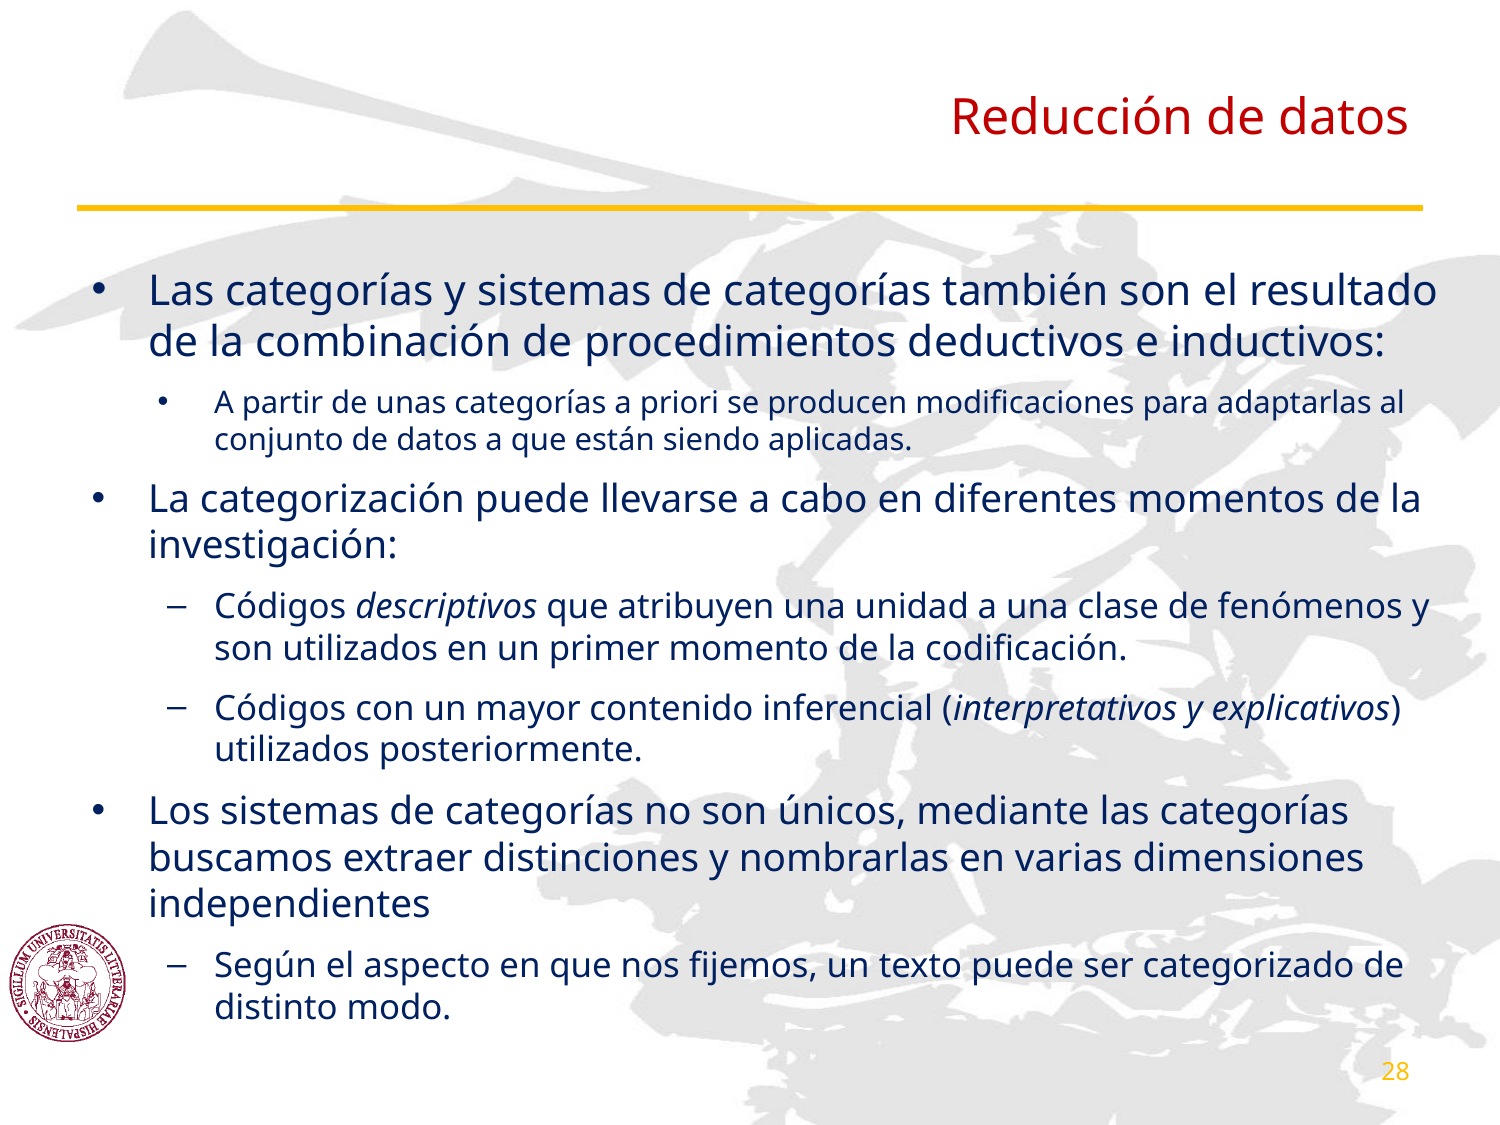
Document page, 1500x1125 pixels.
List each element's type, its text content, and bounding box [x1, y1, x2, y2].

list Las categorías y sistemas de categorías también son el resultado de la combinación de procedimientos deductivos e inductivos: A partir de unas categorías a priori se producen modificaciones para adaptarlas al conjunto de datos a que están siendo aplicadas. La categorización puede llevarse a cabo en diferentes momentos de la investigación: Códigos descriptivos que atribuyen una unidad a una clase de fenómenos y son utilizados en un primer momento de la codificación. Códigos con un mayor contenido inferencial (interpretativos y explicativos) utilizados posteriormente. Los sistemas de categorías no son únicos, mediante las categorías buscamos extraer distinciones y nombrarlas en varias dimensiones independientes Según el aspecto en que nos fijemos, un texto puede ser categorizado de distinto modo. [76, 255, 1459, 1071]
slide_number 28 [1074, 1042, 1425, 1103]
title Reducción de datos [75, 45, 1425, 185]
picture [0, 0, 1500, 1125]
